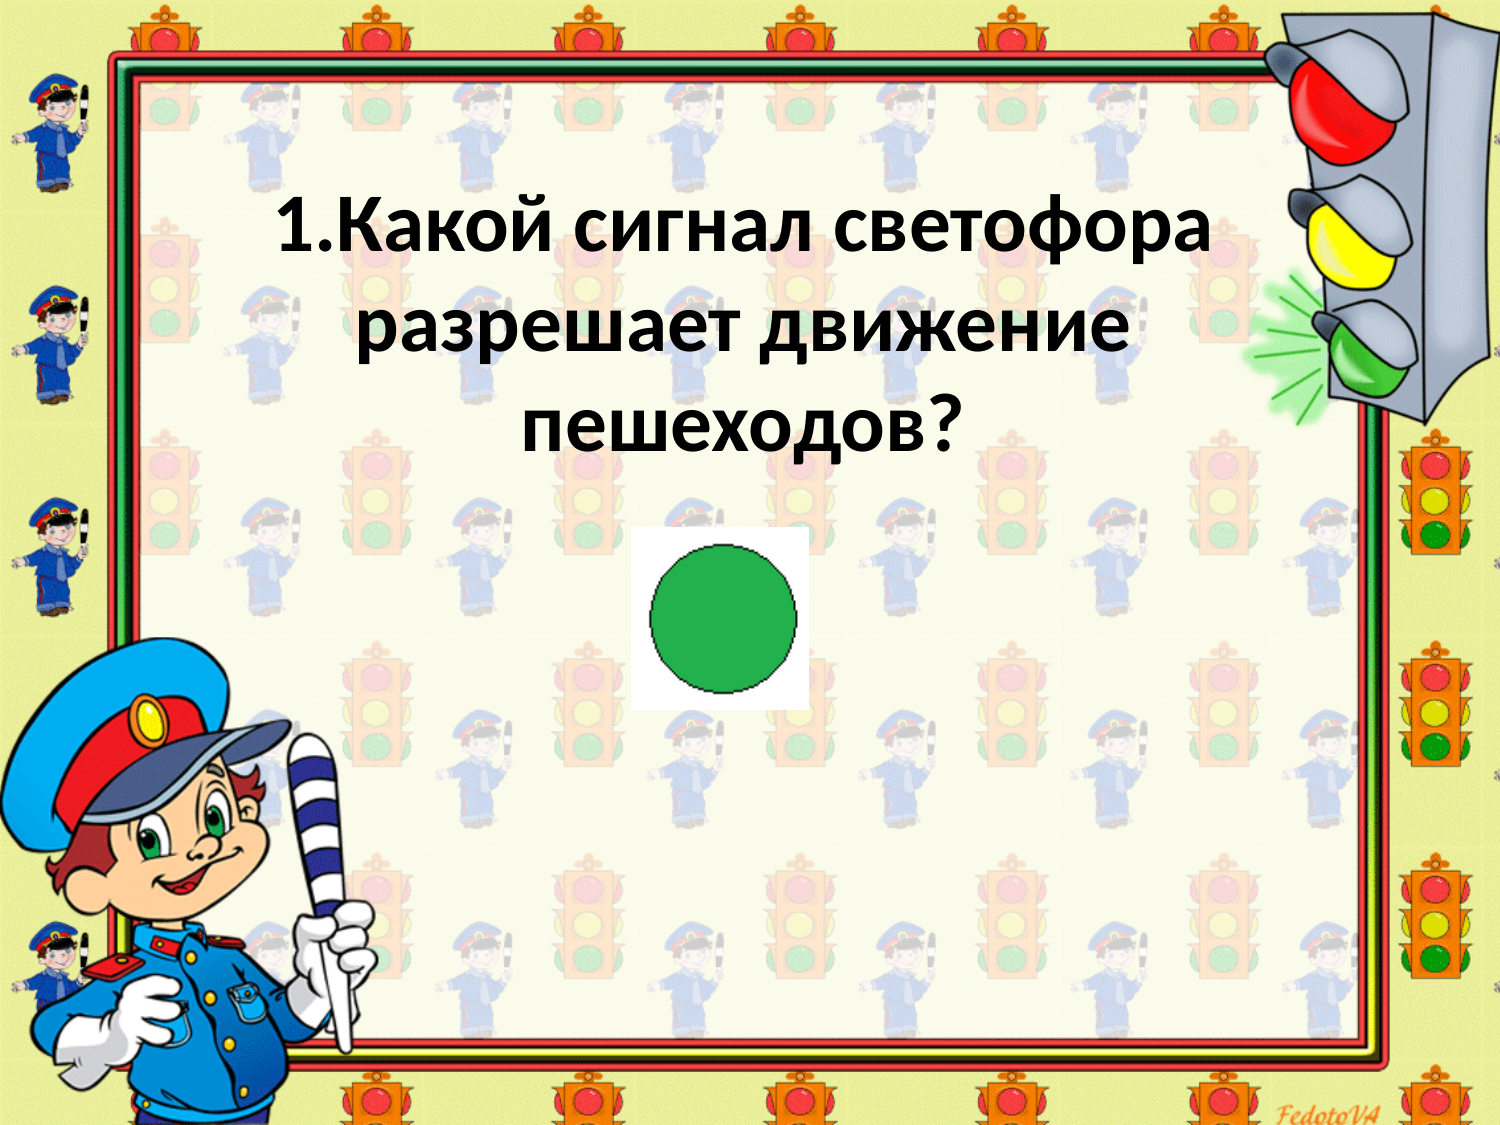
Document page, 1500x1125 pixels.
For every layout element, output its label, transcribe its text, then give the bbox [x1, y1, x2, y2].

subtitle 1.Какой сигнал светофора разрешает движение пешеходов? [218, 160, 1269, 941]
title [1269, 349, 1388, 591]
picture [0, 0, 1500, 1125]
title [112, 349, 218, 591]
